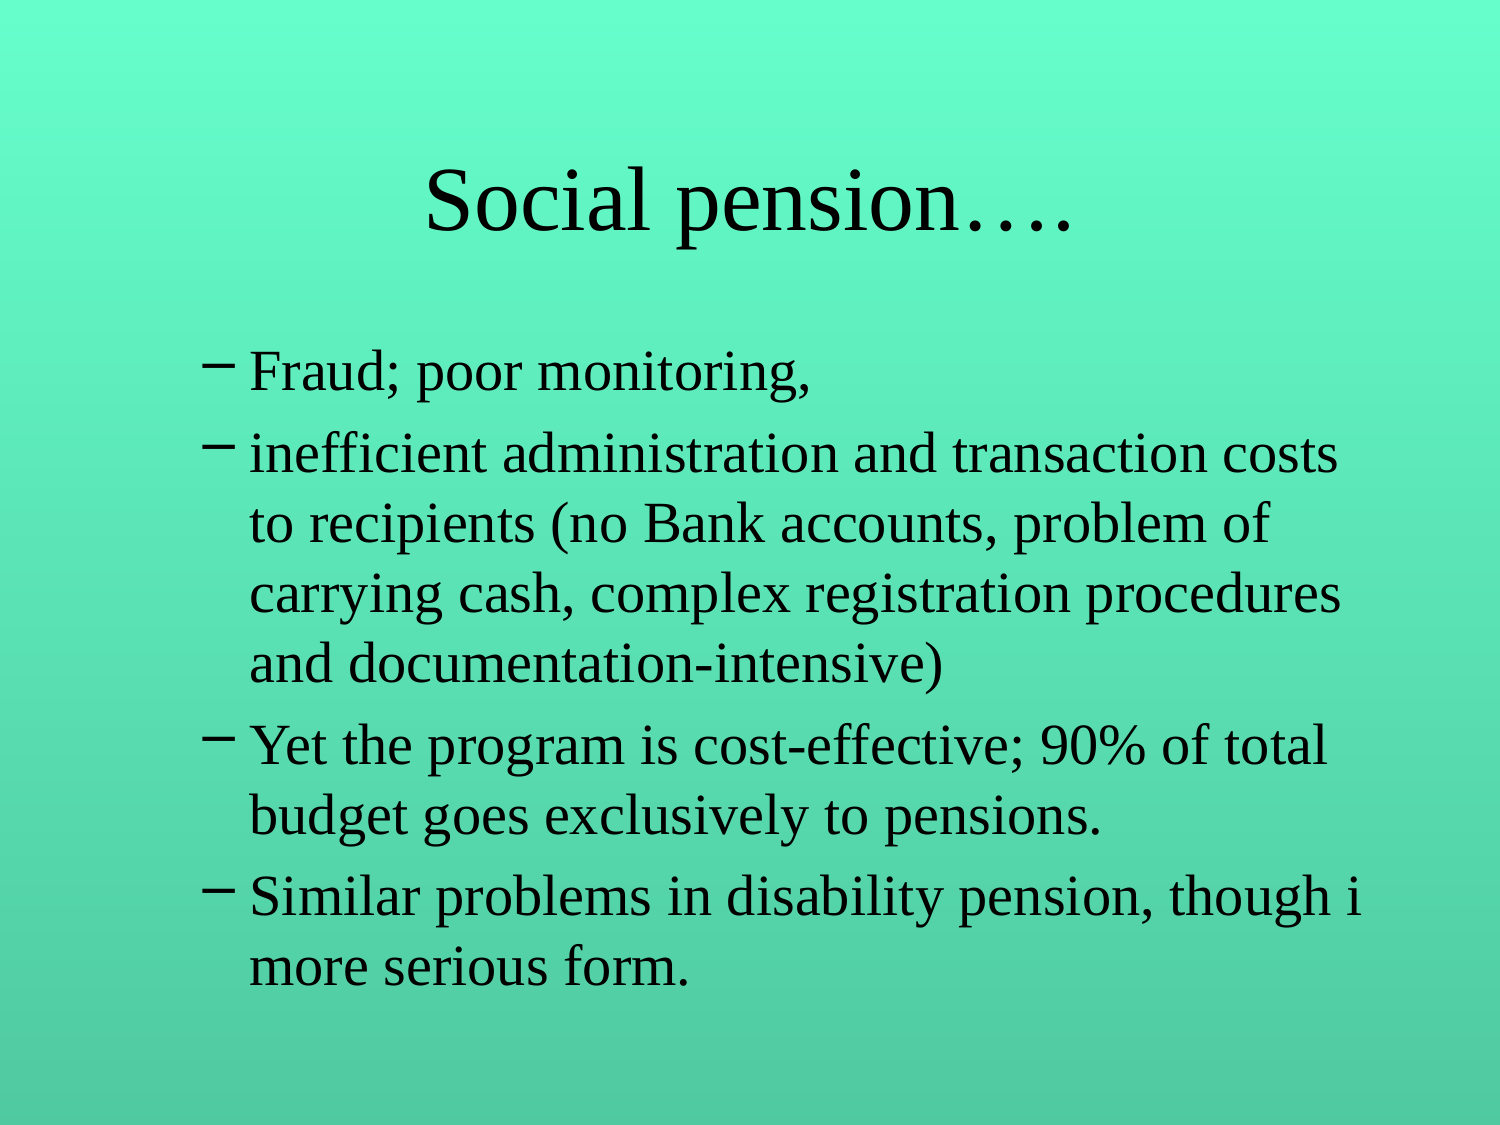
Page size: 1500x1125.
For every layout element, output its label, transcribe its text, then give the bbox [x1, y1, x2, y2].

title Social pension…. [112, 99, 1388, 288]
list Fraud; poor monitoring, inefficient administration and transaction costs to recipients (no Bank accounts, problem of carrying cash, complex registration procedures and documentation-intensive) Yet the program is cost-effective; 90% of total budget goes exclusively to pensions. Similar problems in disability pension, though i more serious form. [112, 324, 1388, 1001]
